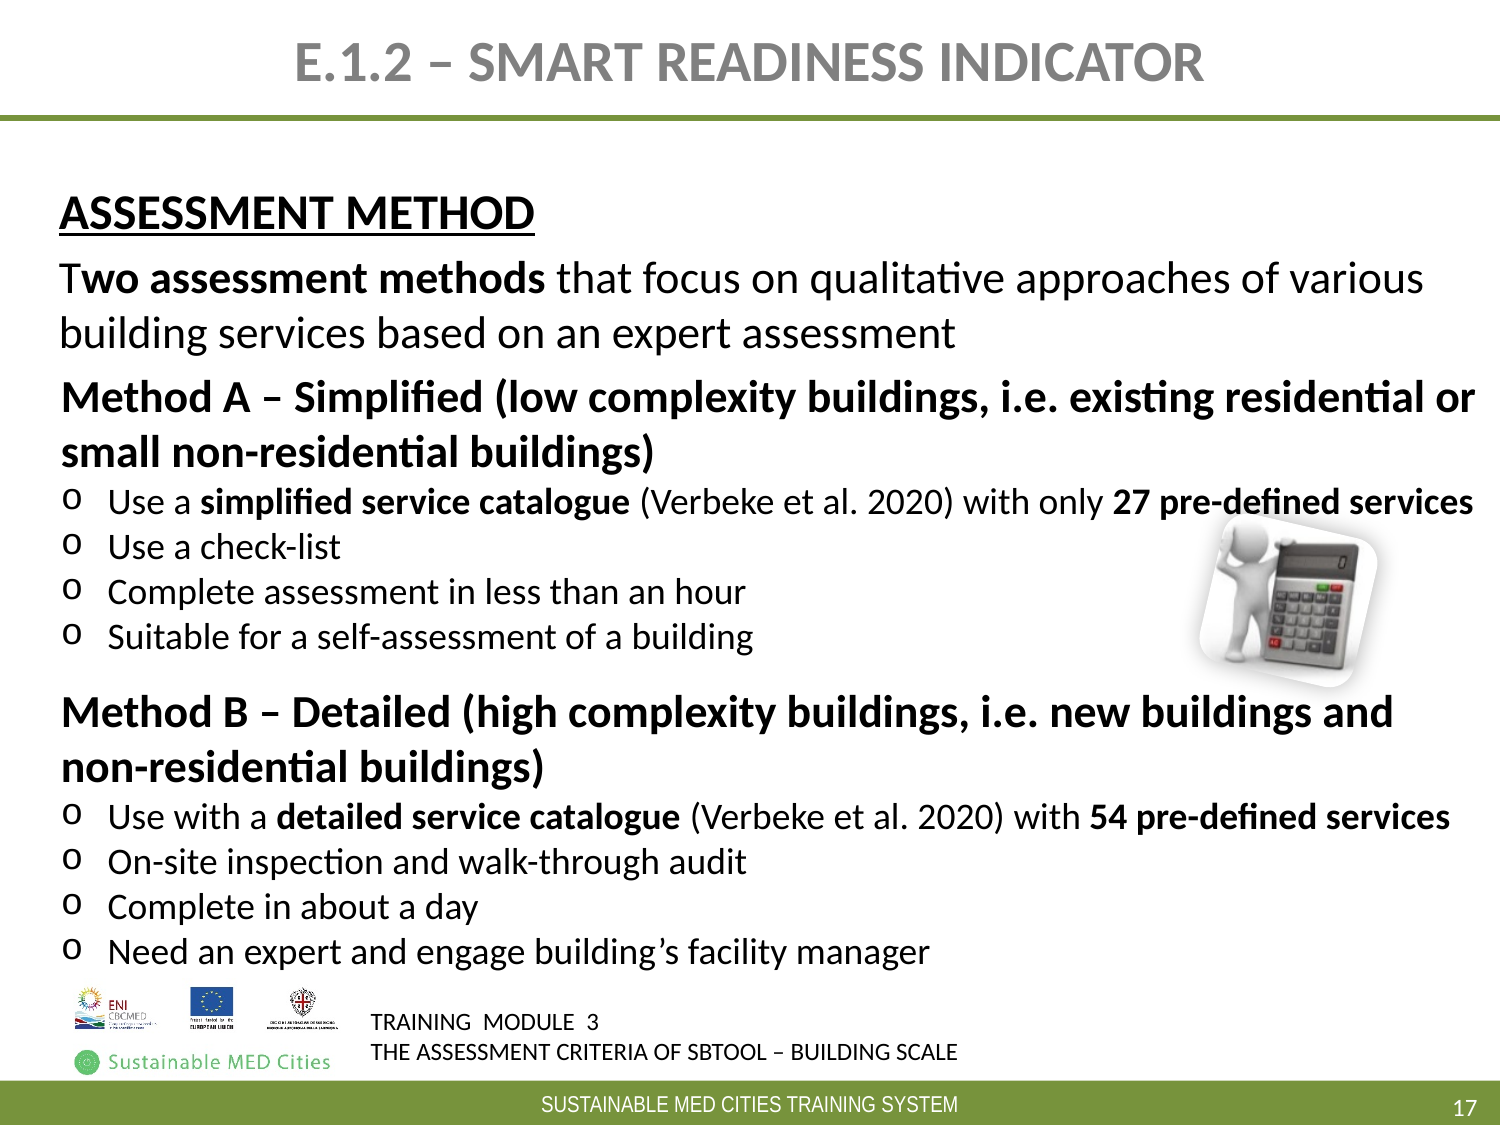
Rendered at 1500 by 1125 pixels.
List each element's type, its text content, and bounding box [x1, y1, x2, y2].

title E.1.2 – SMART READINESS INDICATOR [0, 0, 1500, 117]
slide_number 17 [1142, 1076, 1493, 1125]
text_box Two assessment methods that focus on qualitative approaches of various building services based on an expert assessment [43, 240, 1468, 366]
picture [62, 980, 356, 1080]
picture [1199, 513, 1378, 688]
text_box Method A – Simplified (low complexity buildings, i.e. existing residential or small non-residential buildings) Use a simplified service catalogue (Verbeke et al. 2020) with only 27 pre-defined services Use a check-list Complete assessment in less than an hour Suitable for a self-assessment of a building Method B – Detailed (high complexity buildings, i.e. new buildings and non-residential buildings) Use with a detailed service catalogue (Verbeke et al. 2020) with 54 pre-defined services On-site inspection and walk-through audit Complete in about a day Need an expert and engage building’s facility manager [46, 359, 1495, 980]
text_box ASSESSMENT METHOD [43, 171, 1106, 240]
